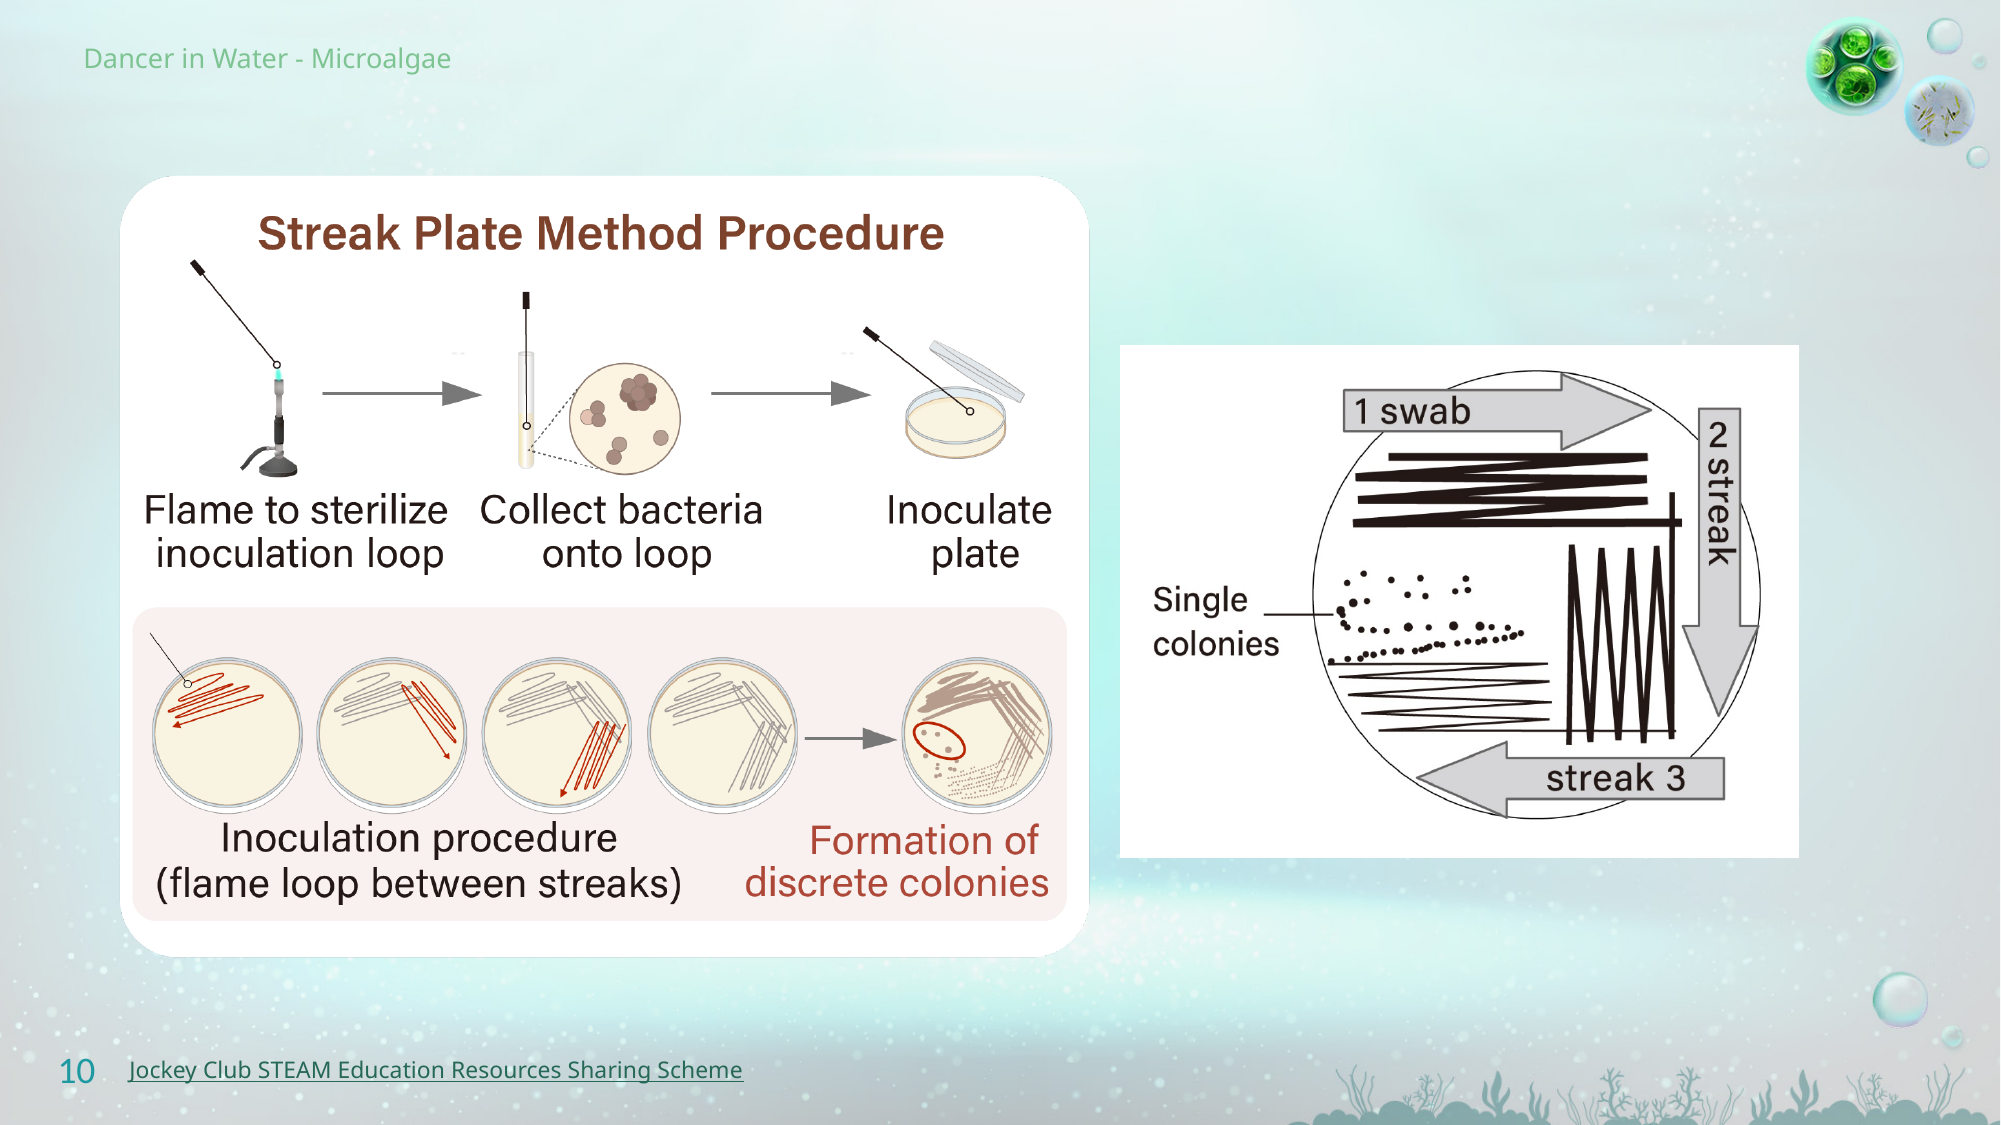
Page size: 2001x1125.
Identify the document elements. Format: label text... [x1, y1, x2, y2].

picture [0, 0, 2001, 1125]
slide_number 10 [35, 1038, 118, 1099]
